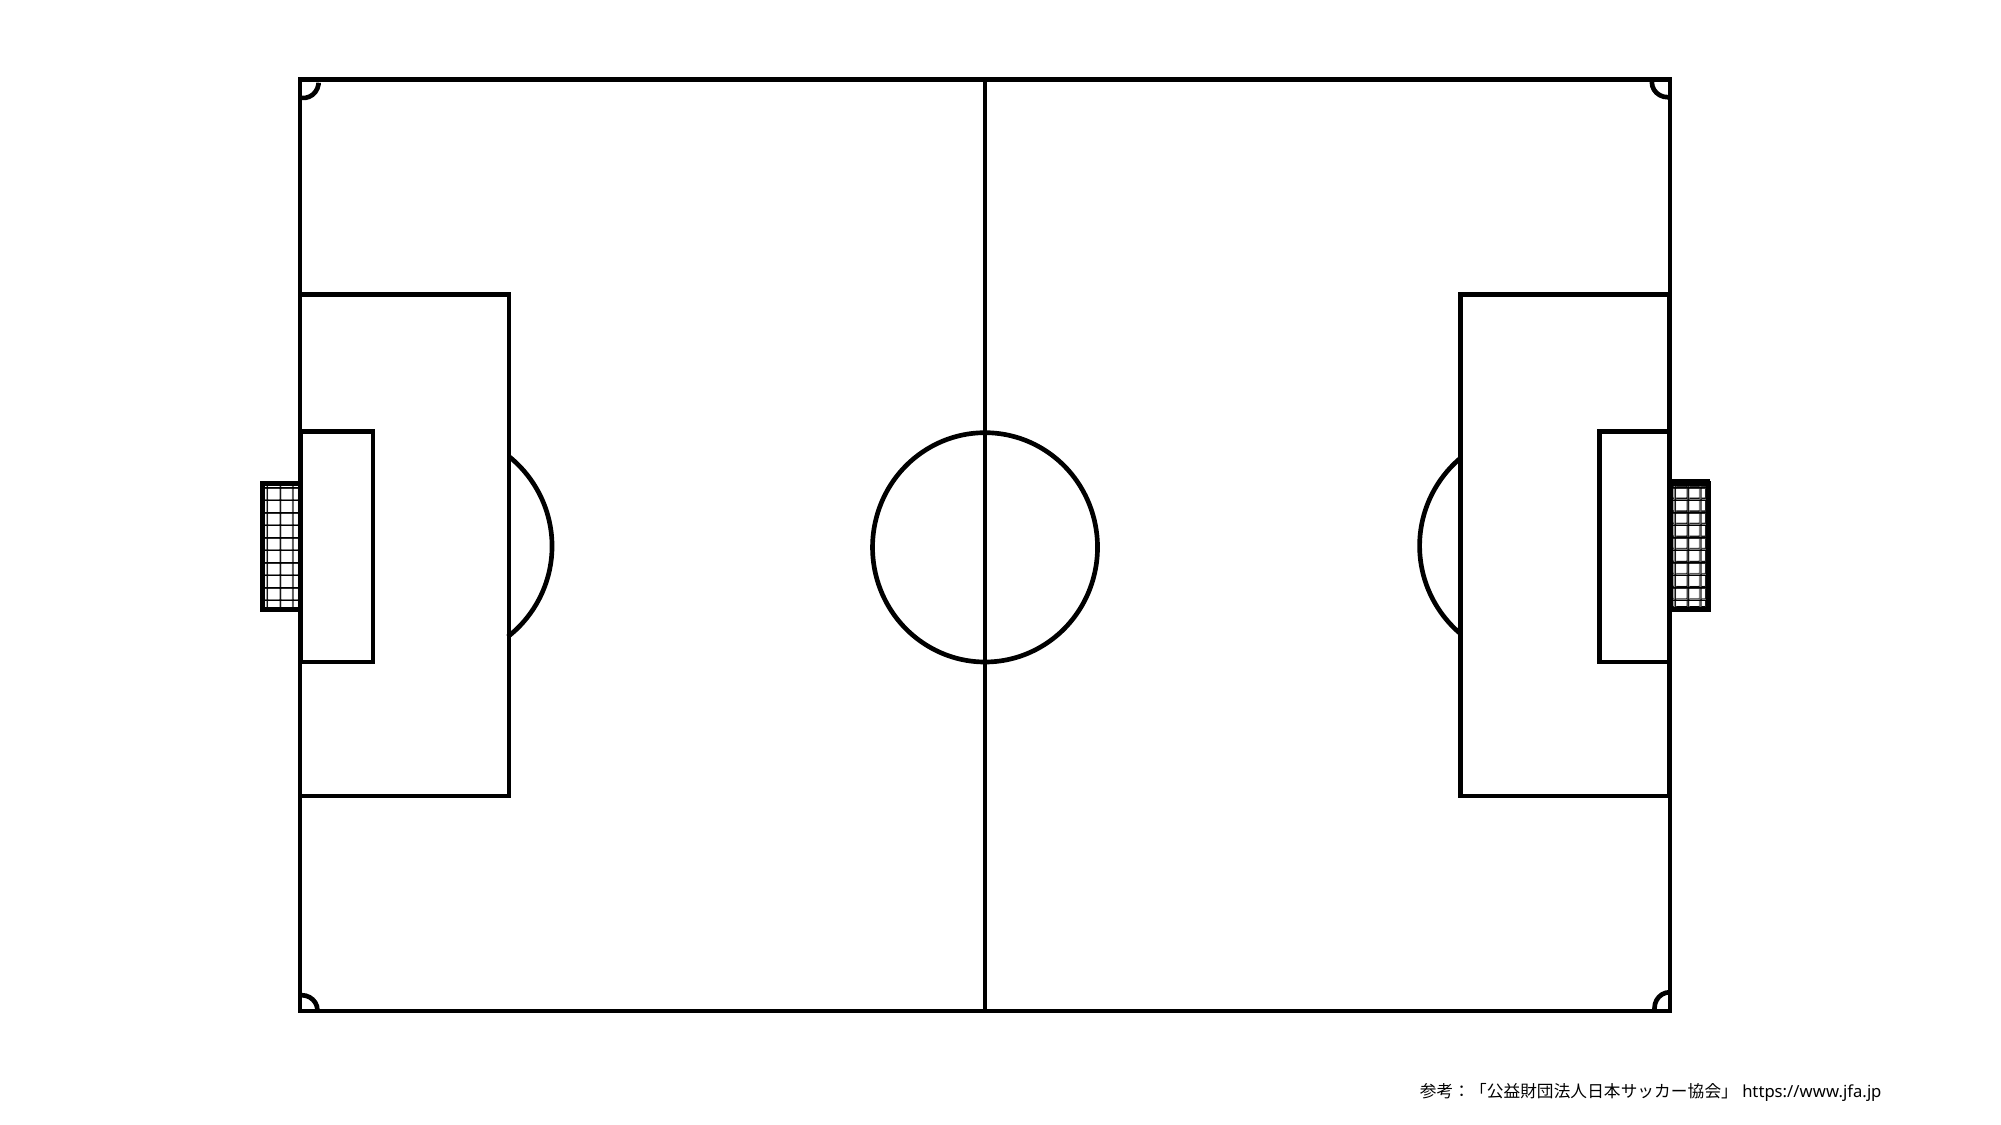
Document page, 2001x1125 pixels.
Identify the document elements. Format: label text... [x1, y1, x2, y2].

picture [260, 480, 285, 613]
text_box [285, 65, 1685, 1026]
picture [1685, 479, 1712, 613]
text_box 参考：「公益財団法人日本サッカー協会」https://www.jfa.jp [1405, 1073, 2000, 1109]
